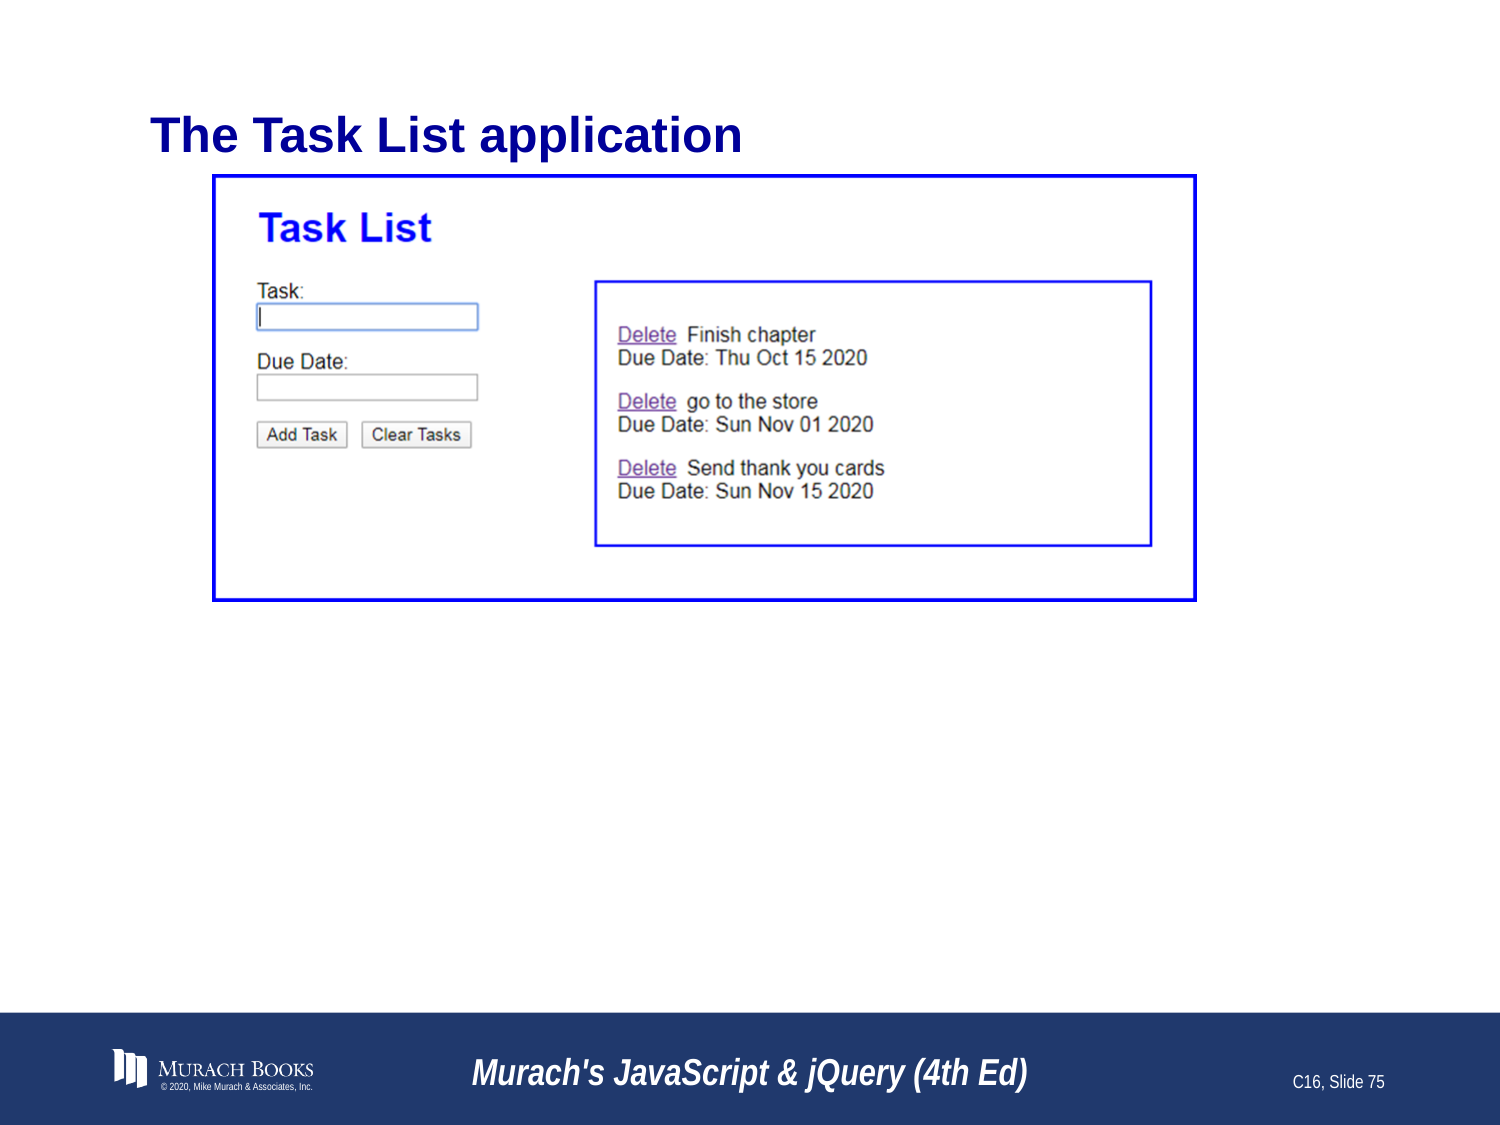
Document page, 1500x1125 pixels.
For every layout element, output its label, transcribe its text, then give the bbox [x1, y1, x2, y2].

footer © 2020, Mike Murach & Associates, Inc. [12, 1025, 463, 1100]
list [212, 174, 1197, 603]
title The Task List application [150, 102, 1350, 164]
slide_number Murach's JavaScript & jQuery (4th Ed) [463, 1025, 1050, 1100]
slide_number C16, Slide 75 [1087, 1025, 1400, 1100]
